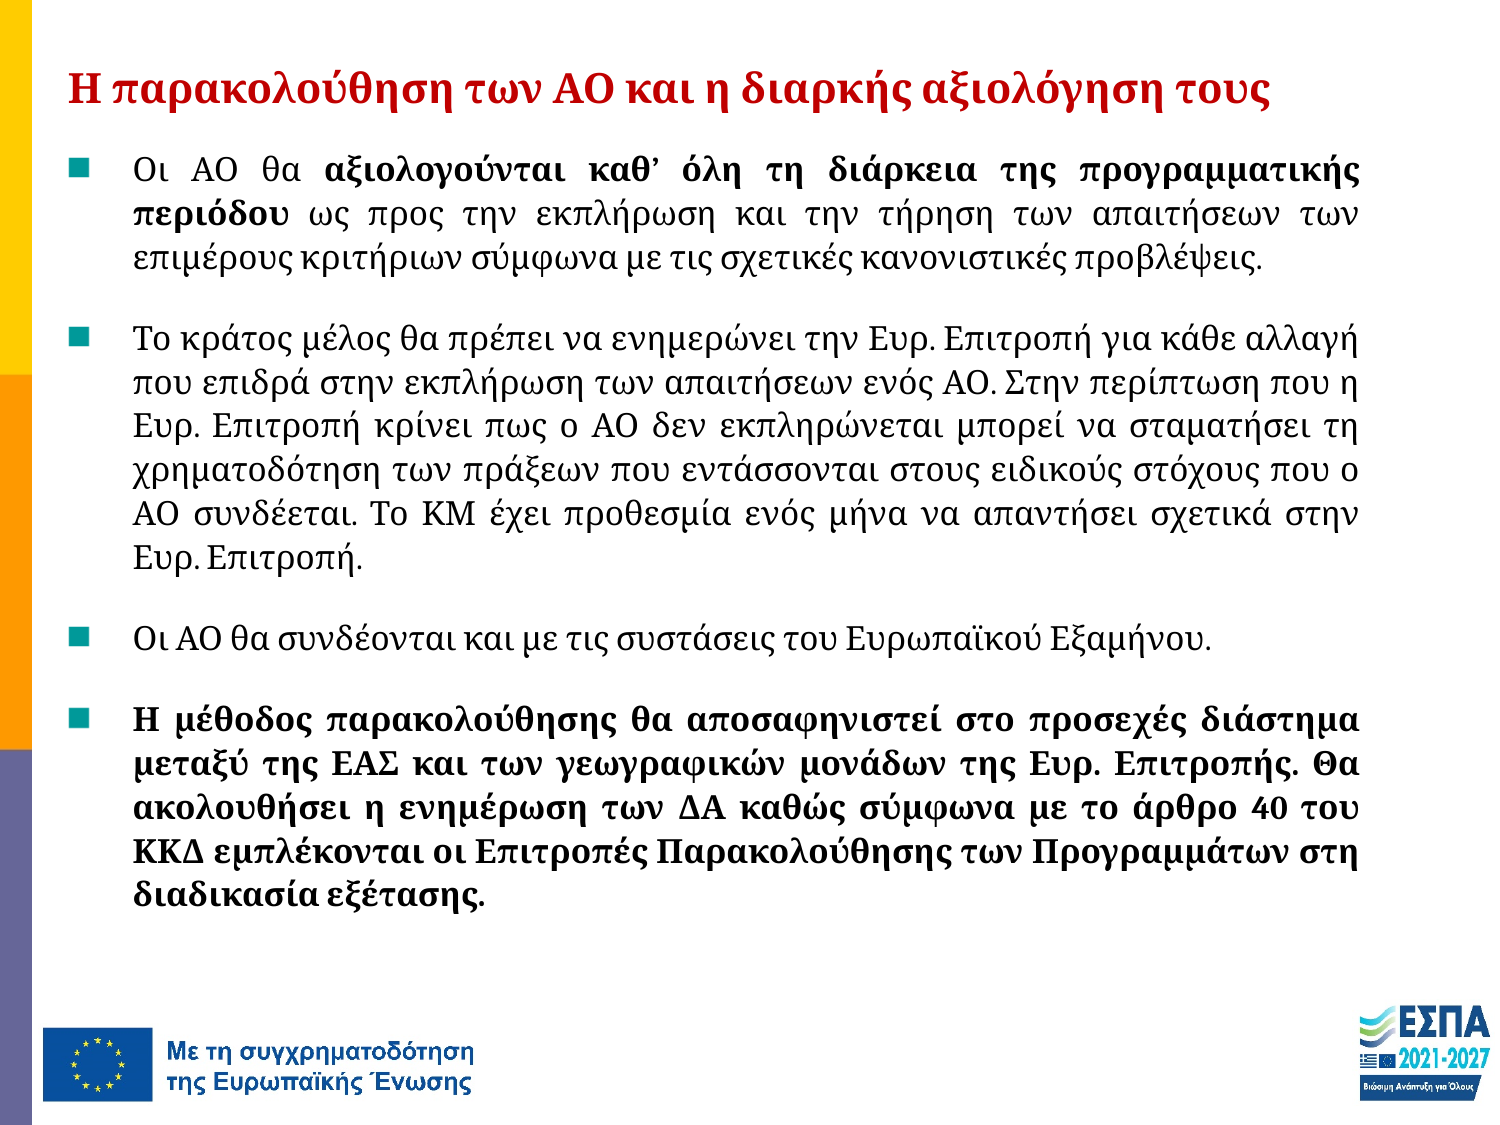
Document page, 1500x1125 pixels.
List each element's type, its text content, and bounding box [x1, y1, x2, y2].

picture [67, 325, 92, 349]
text_box Η παρακολούθηση των ΑΟ και η διαρκής αξιολόγηση τους [53, 54, 1304, 120]
text_box Οι ΑΟ θα αξιολογούνται καθ’ όλη τη διάρκεια της προγραμματικής περιόδου ως προς την εκπλήρωση και την τήρηση των απαιτήσεων των επιμέρους κριτήριων σύμφωνα με τις σχετικές κανονιστικές προβλέψεις. Το κράτος μέλος θα πρέπει να ενημερώνει την Ευρ. Επιτροπή για κάθε αλλαγή που επιδρά στην εκπλήρωση των απαιτήσεων ενός ΑΟ. Στην περίπτωση που η Ευρ. Επιτροπή κρίνει πως ο ΑΟ δεν εκπληρώνεται μπορεί να σταματήσει τη χρηματοδότηση των πράξεων που εντάσσονται στους ειδικούς στόχους που ο ΑΟ συνδέεται. Το ΚΜ έχει προθεσμία ενός μήνα να απαντήσει σχετικά στην Ευρ. Επιτροπή. Οι ΑΟ θα συνδέονται και με τις συστάσεις του Ευρωπαϊκού Εξαμήνου. Η μέθοδος παρακολούθησης θα αποσαφηνιστεί στο προσεχές διάστημα μεταξύ της ΕΑΣ και των γεωγραφικών μονάδων της Ευρ. Επιτροπής. Θα ακολουθήσει η ενημέρωση των ΔΑ καθώς σύμφωνα με το άρθρο 40 του ΚΚΔ εμπλέκονται οι Επιτροπές Παρακολούθησης των Προγραμμάτων στη διαδικασία εξέτασης. [53, 137, 1376, 997]
picture [0, 0, 32, 1125]
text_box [37, 999, 1495, 1107]
picture [67, 625, 92, 649]
picture [67, 706, 92, 731]
picture [67, 156, 92, 180]
